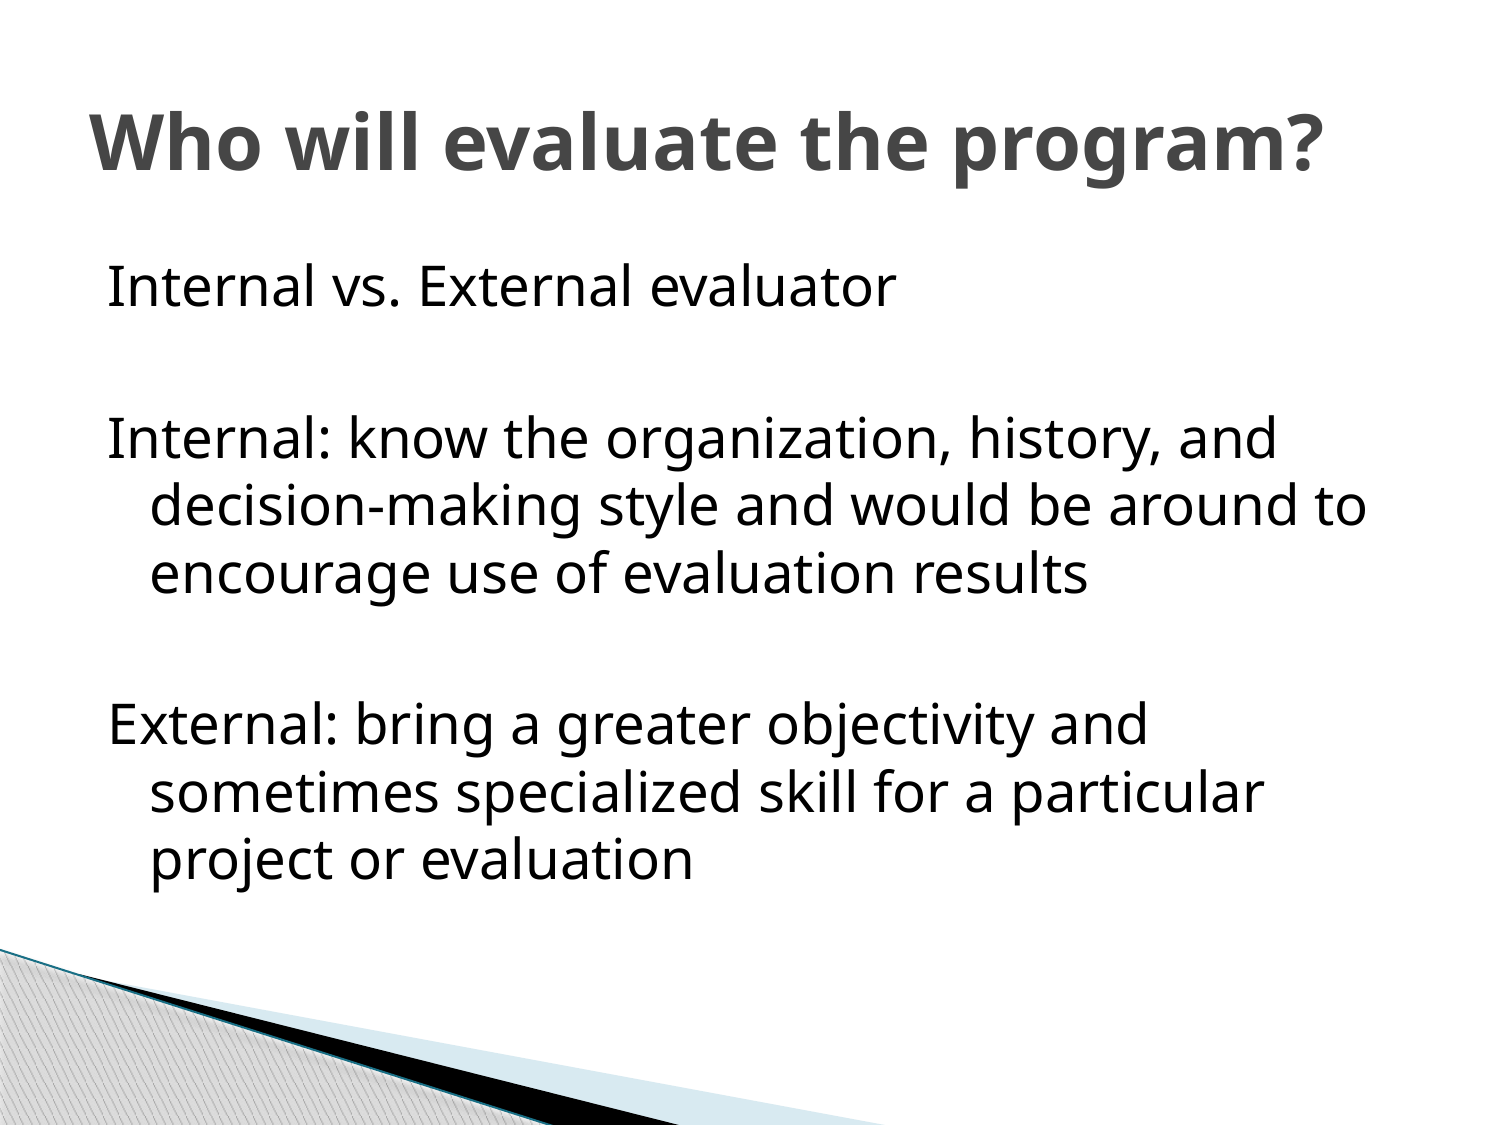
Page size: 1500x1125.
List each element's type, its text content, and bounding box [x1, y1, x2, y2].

title Who will evaluate the program? [75, 45, 1425, 233]
list Internal vs. External evaluator Internal: know the organization, history, and decision-making style and would be around to encourage use of evaluation results External: bring a greater objectivity and sometimes specialized skill for a particular project or evaluation [75, 243, 1425, 986]
